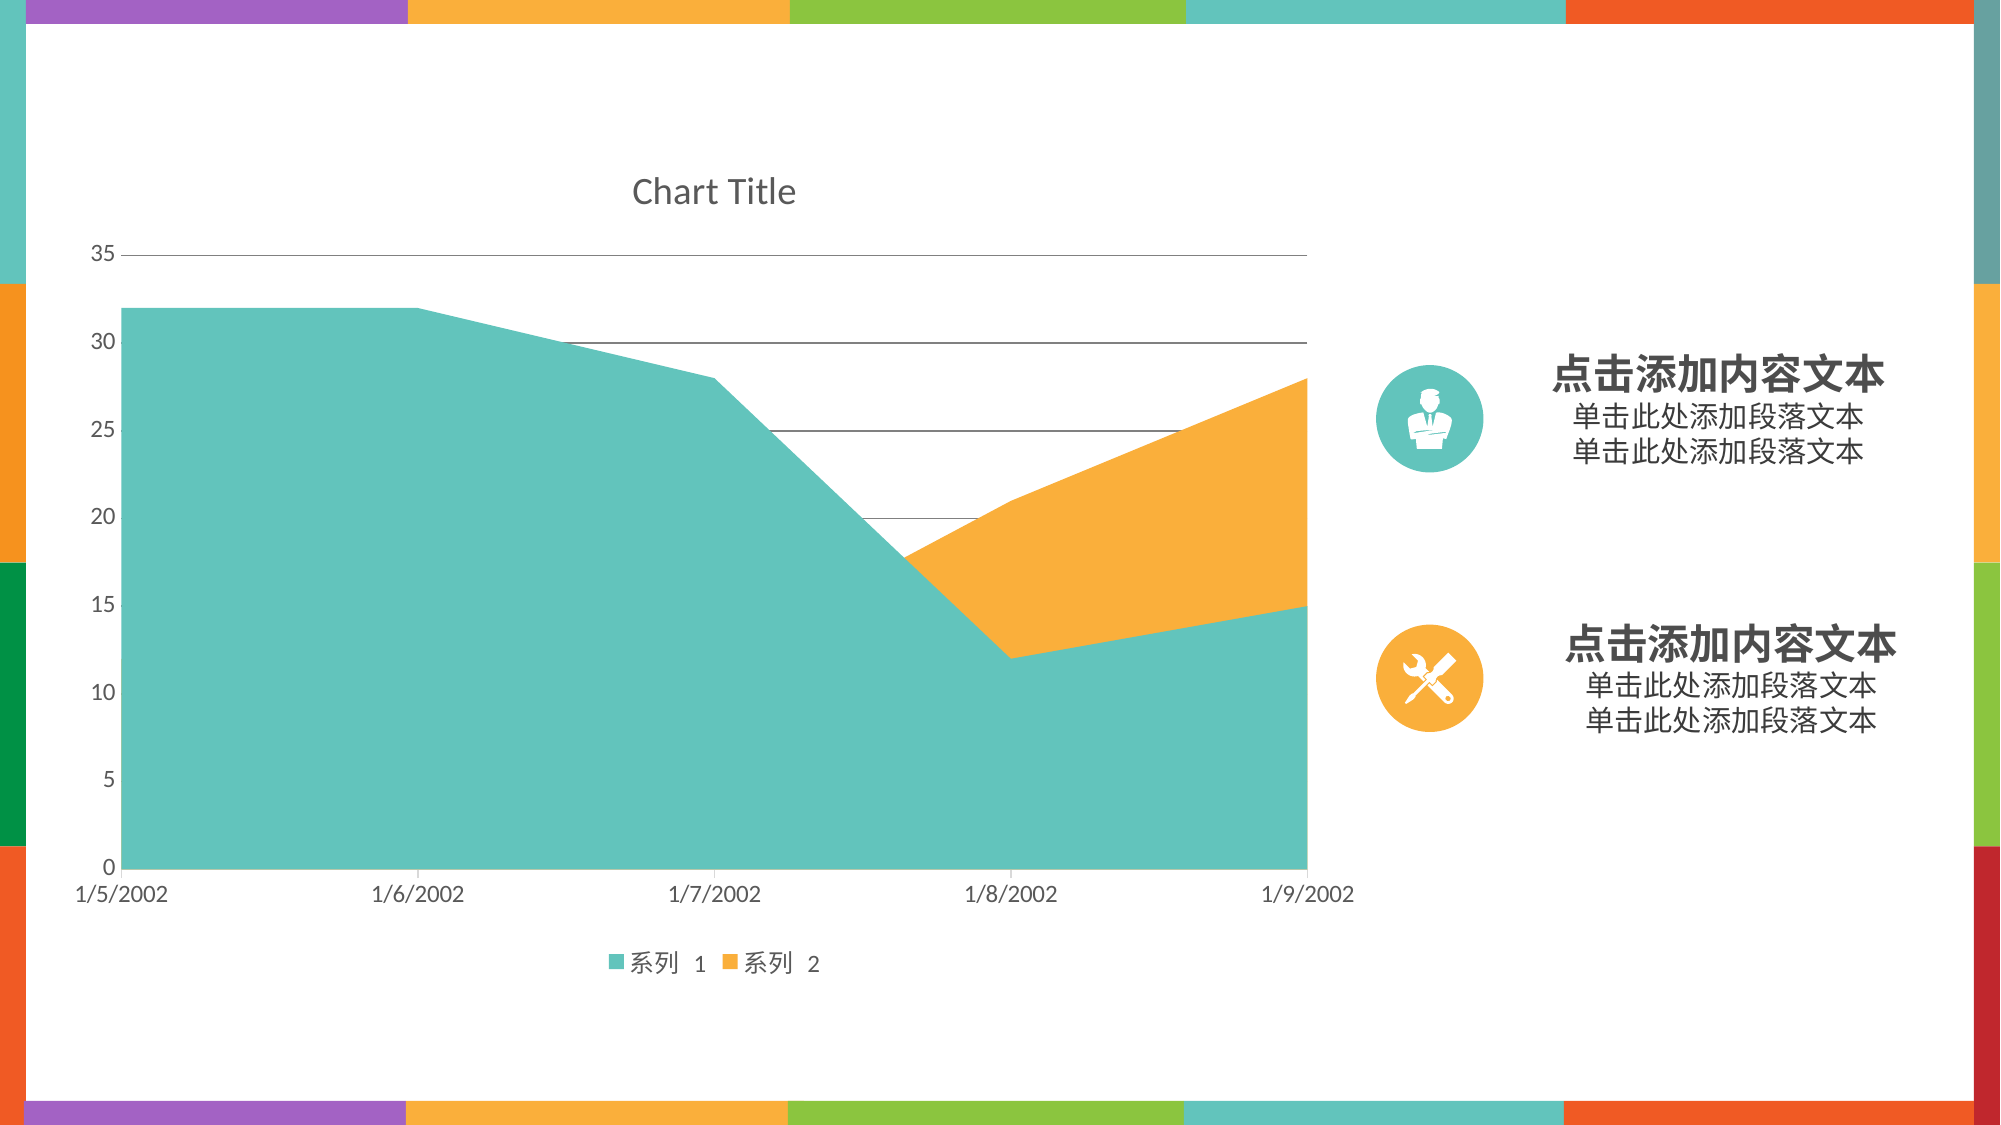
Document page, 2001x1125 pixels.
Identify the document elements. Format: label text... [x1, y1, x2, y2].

text_box 点击添加内容文本 单击此处添加段落文本 单击此处添加段落文本 [1510, 610, 1953, 745]
text_box 点击添加内容文本 单击此处添加段落文本 单击此处添加段落文本 [1498, 340, 1940, 476]
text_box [1376, 624, 1484, 732]
chart [47, 138, 1382, 987]
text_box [1376, 365, 1484, 473]
